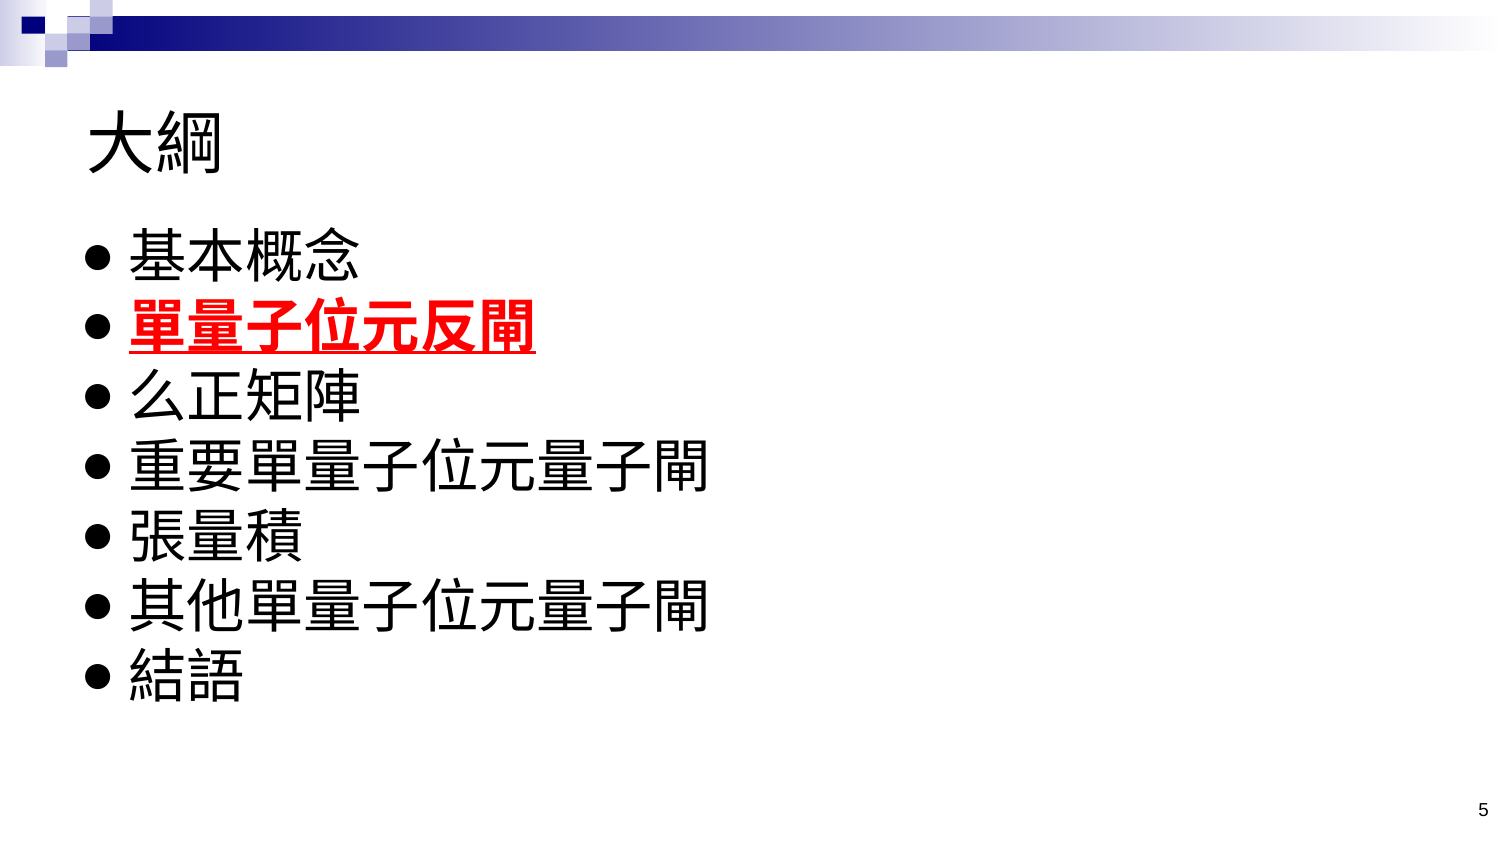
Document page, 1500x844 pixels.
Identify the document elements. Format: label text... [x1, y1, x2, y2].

title 大綱 [75, 56, 1425, 226]
text_box 基本概念 單量子位元反閘 么正矩陣 重要單量子位元量子閘 張量積 其他單量子位元量子閘 結語 [61, 207, 1343, 844]
slide_number 5 [1149, 796, 1500, 827]
